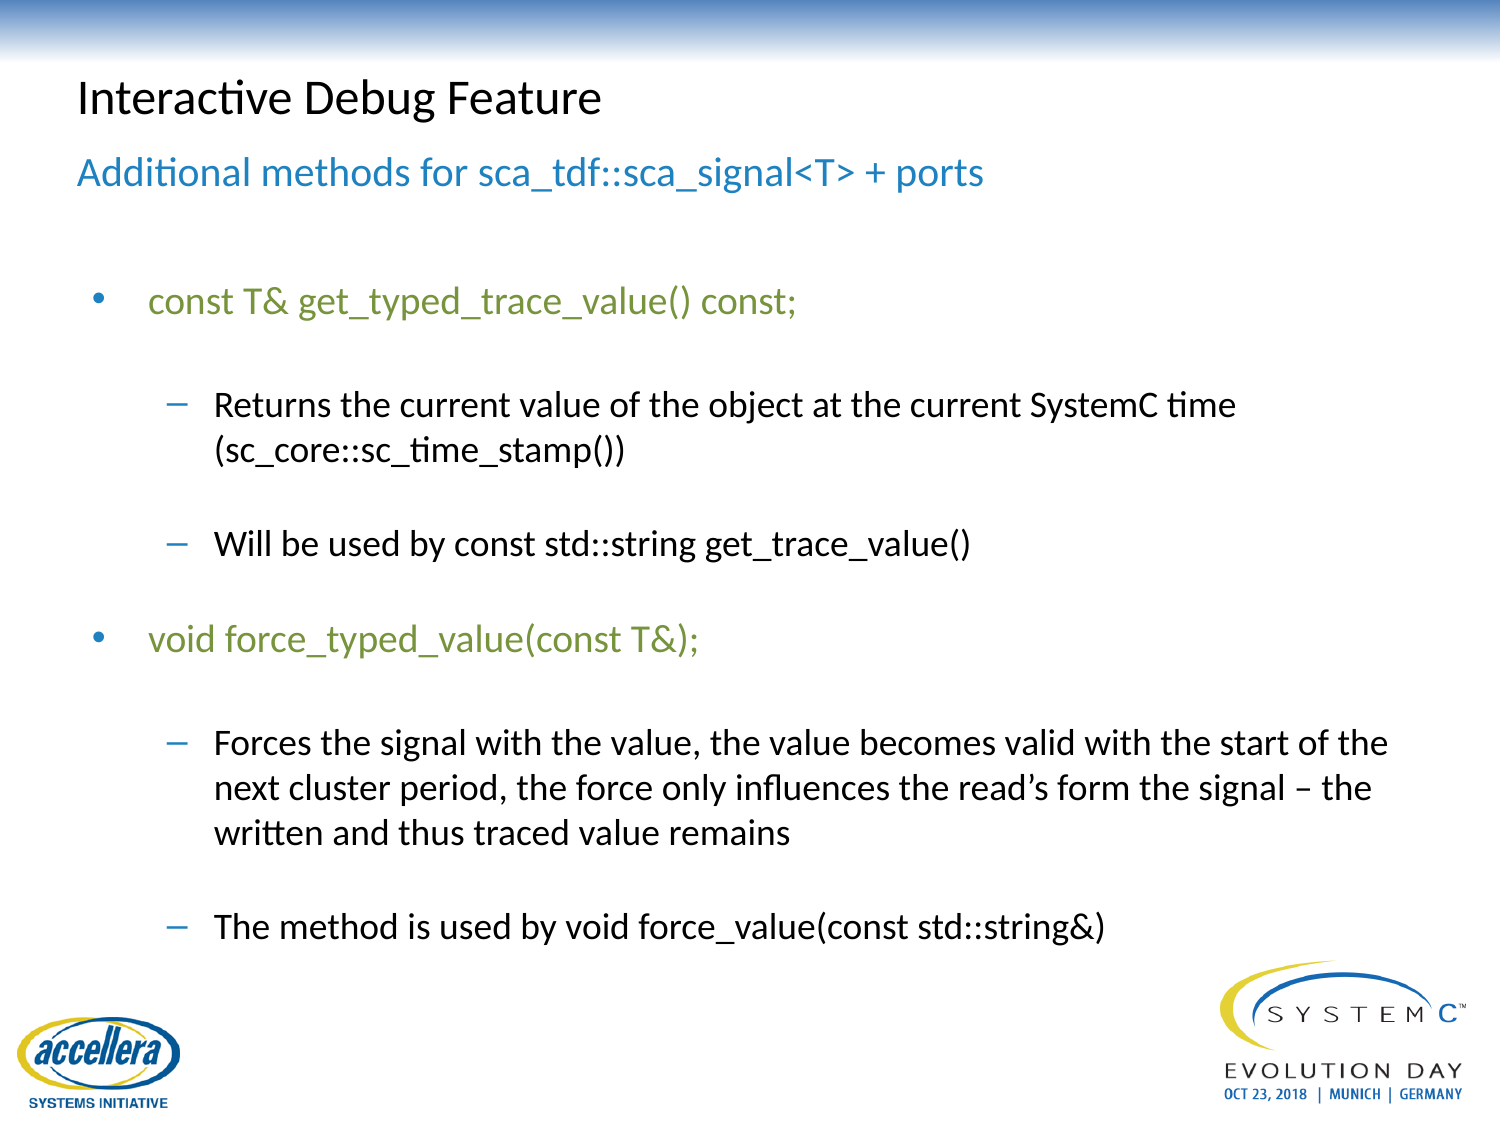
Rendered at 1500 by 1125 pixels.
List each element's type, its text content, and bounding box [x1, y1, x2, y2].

picture [17, 1017, 180, 1108]
list const T& get_typed_trace_value() const; Returns the current value of the object at the current SystemC time (sc_core::sc_time_stamp()) Will be used by const std::string get_trace_value() void force_typed_value(const T&); Forces the signal with the value, the value becomes valid with the start of the next cluster period, the force only influences the read’s form the signal – the written and thus traced value remains The method is used by void force_value(const std::string&) [76, 267, 1424, 994]
title Interactive Debug Feature [76, 59, 1424, 131]
picture [1211, 957, 1474, 1111]
list Additional methods for sca_tdf::sca_signal<T> + ports [76, 134, 1424, 206]
